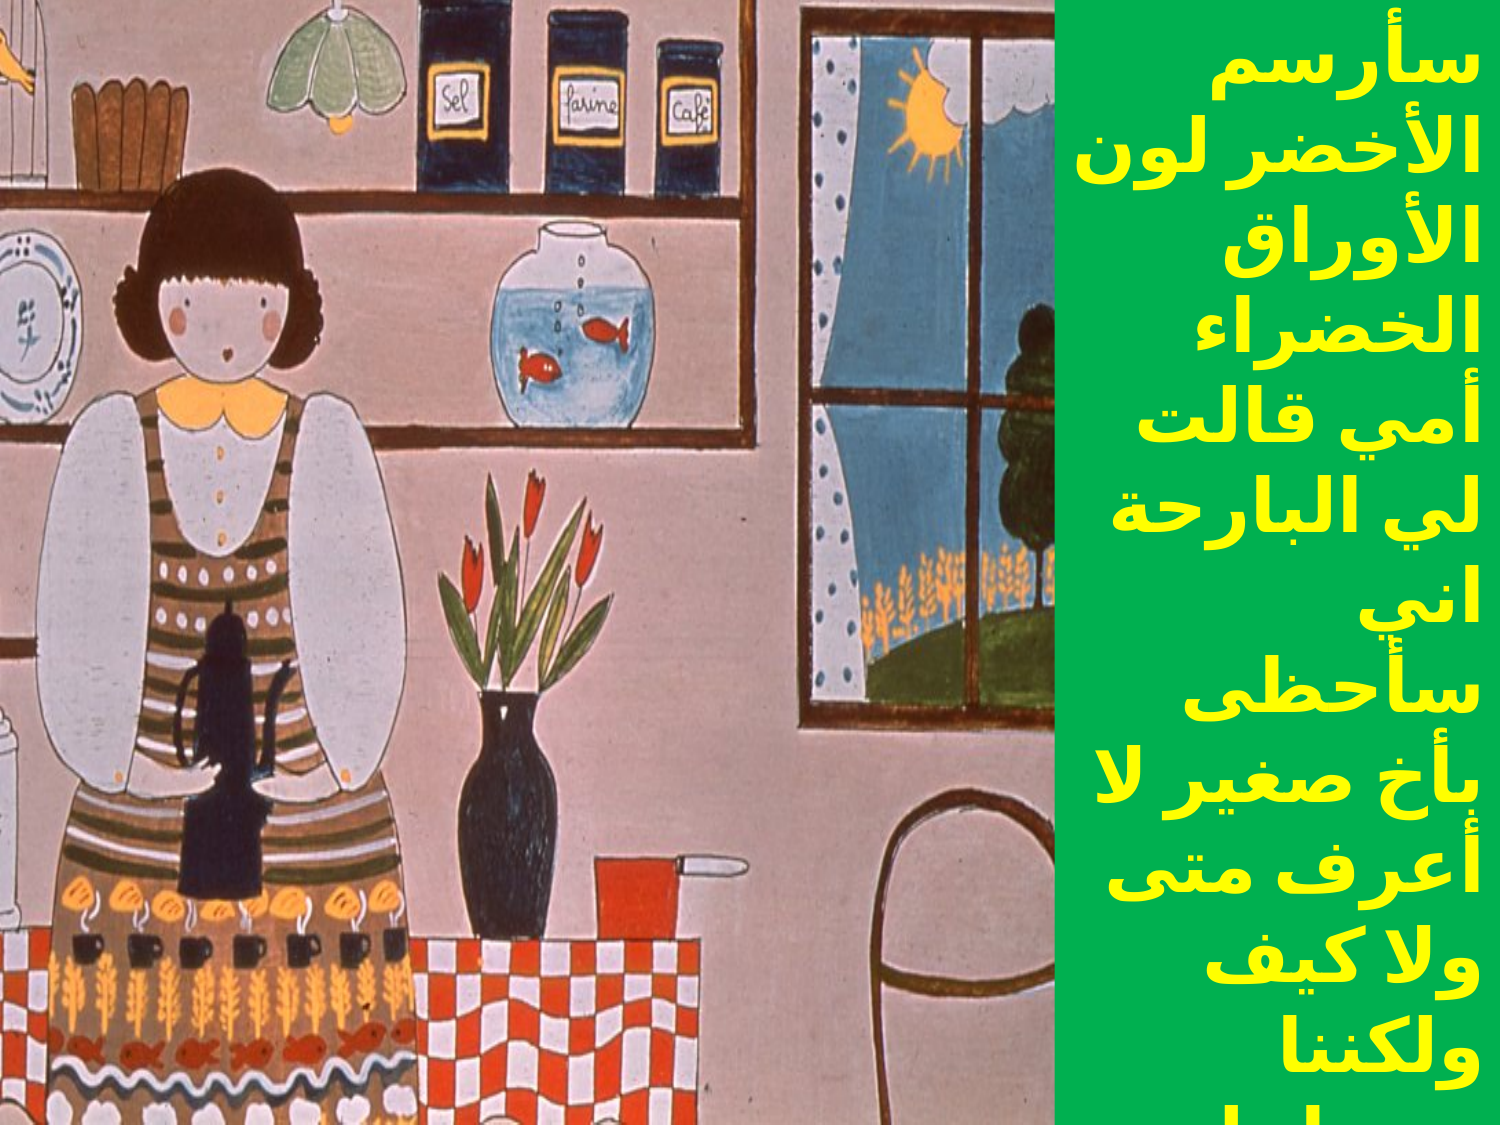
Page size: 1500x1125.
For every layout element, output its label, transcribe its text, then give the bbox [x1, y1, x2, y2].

text_box سأرسم الأخضر لون الأوراق الخضراء أمي قالت لي البارحة اني سأحظى بأخ صغير لا أعرف متى ولا كيف ولكننا سعداء لدي ثماني أقلام تلوين جميلة أني أرى هذا جميلا ما رأيك أنت ؟ [1056, 0, 1500, 1125]
picture [0, 0, 1055, 1125]
